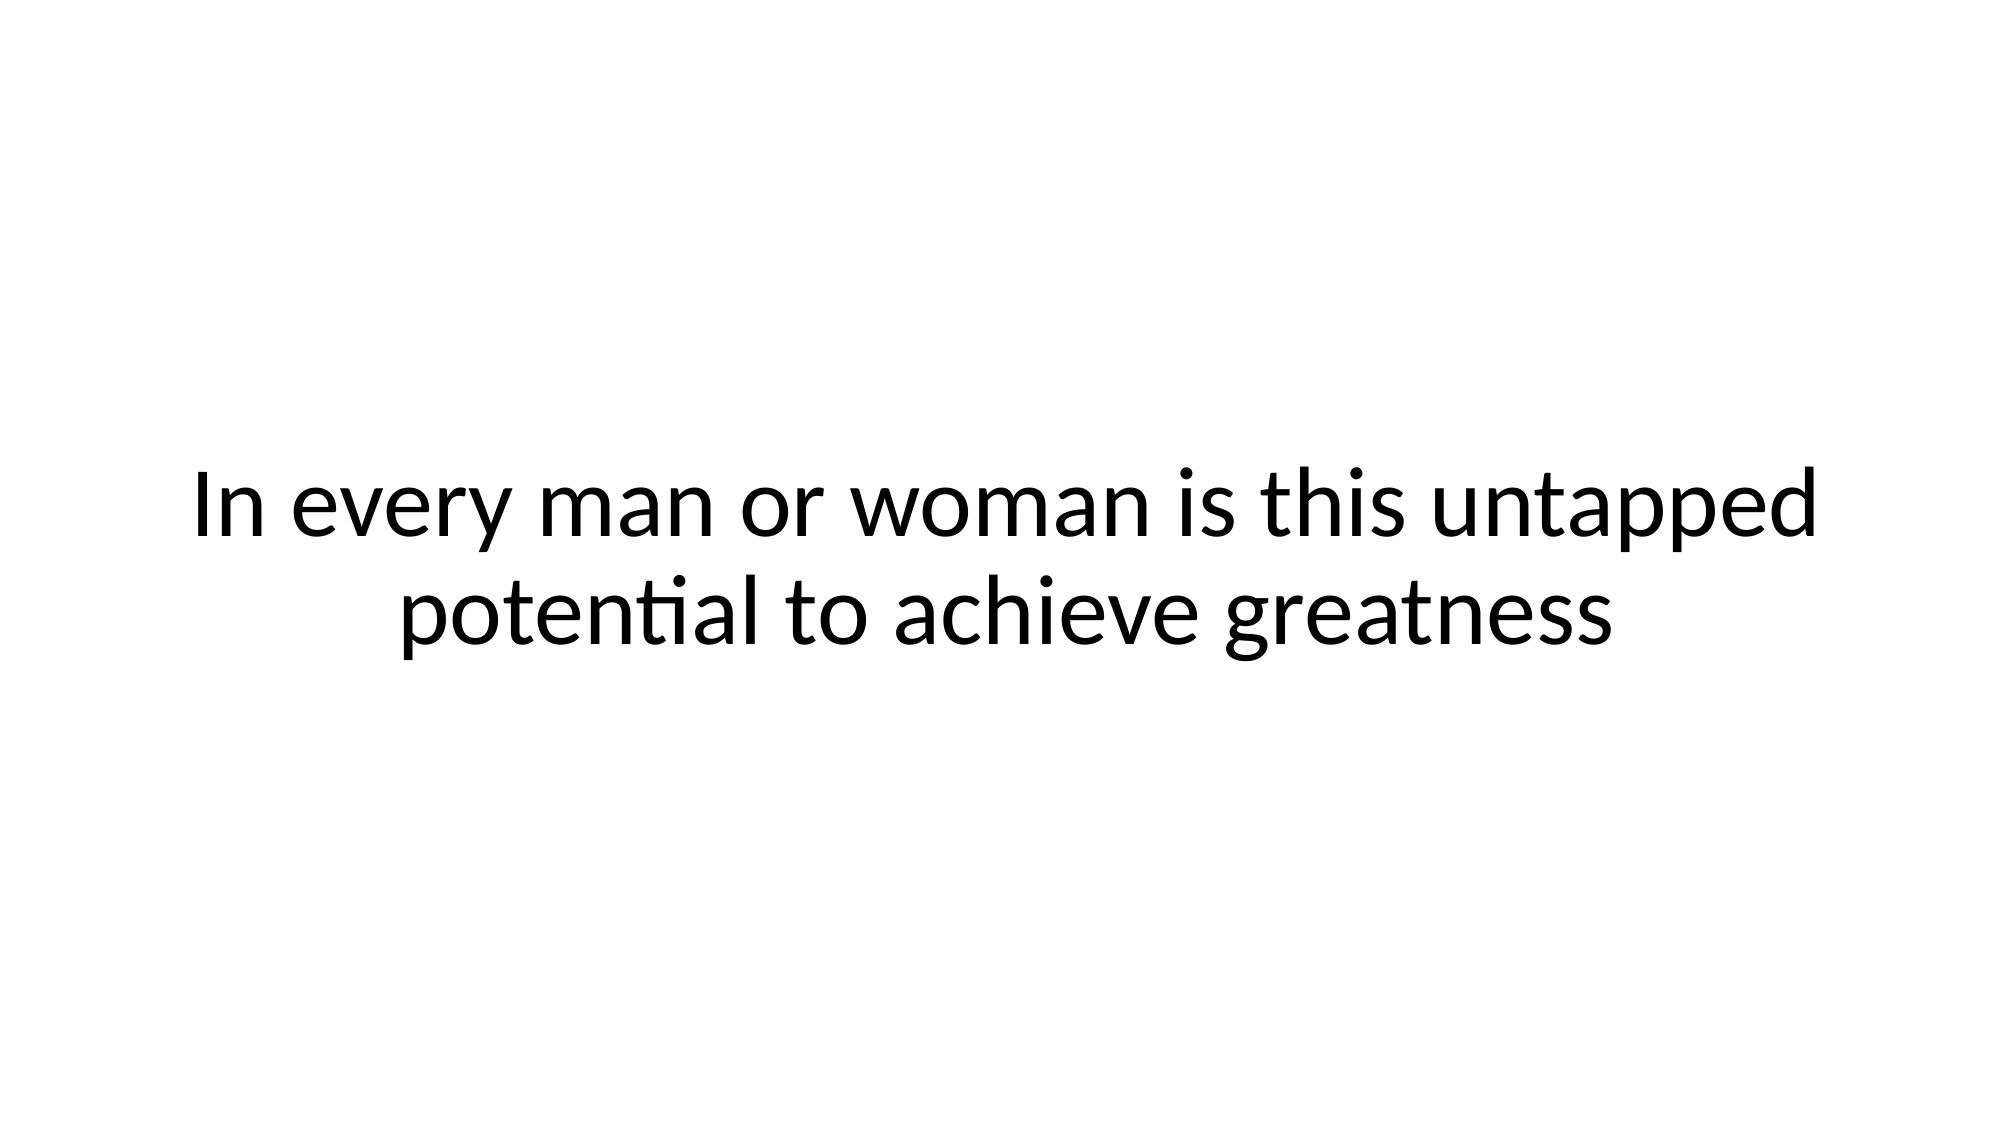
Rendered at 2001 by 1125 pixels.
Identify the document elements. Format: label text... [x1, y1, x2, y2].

list In every man or woman is this untapped potential to achieve greatness [114, 442, 1899, 1105]
